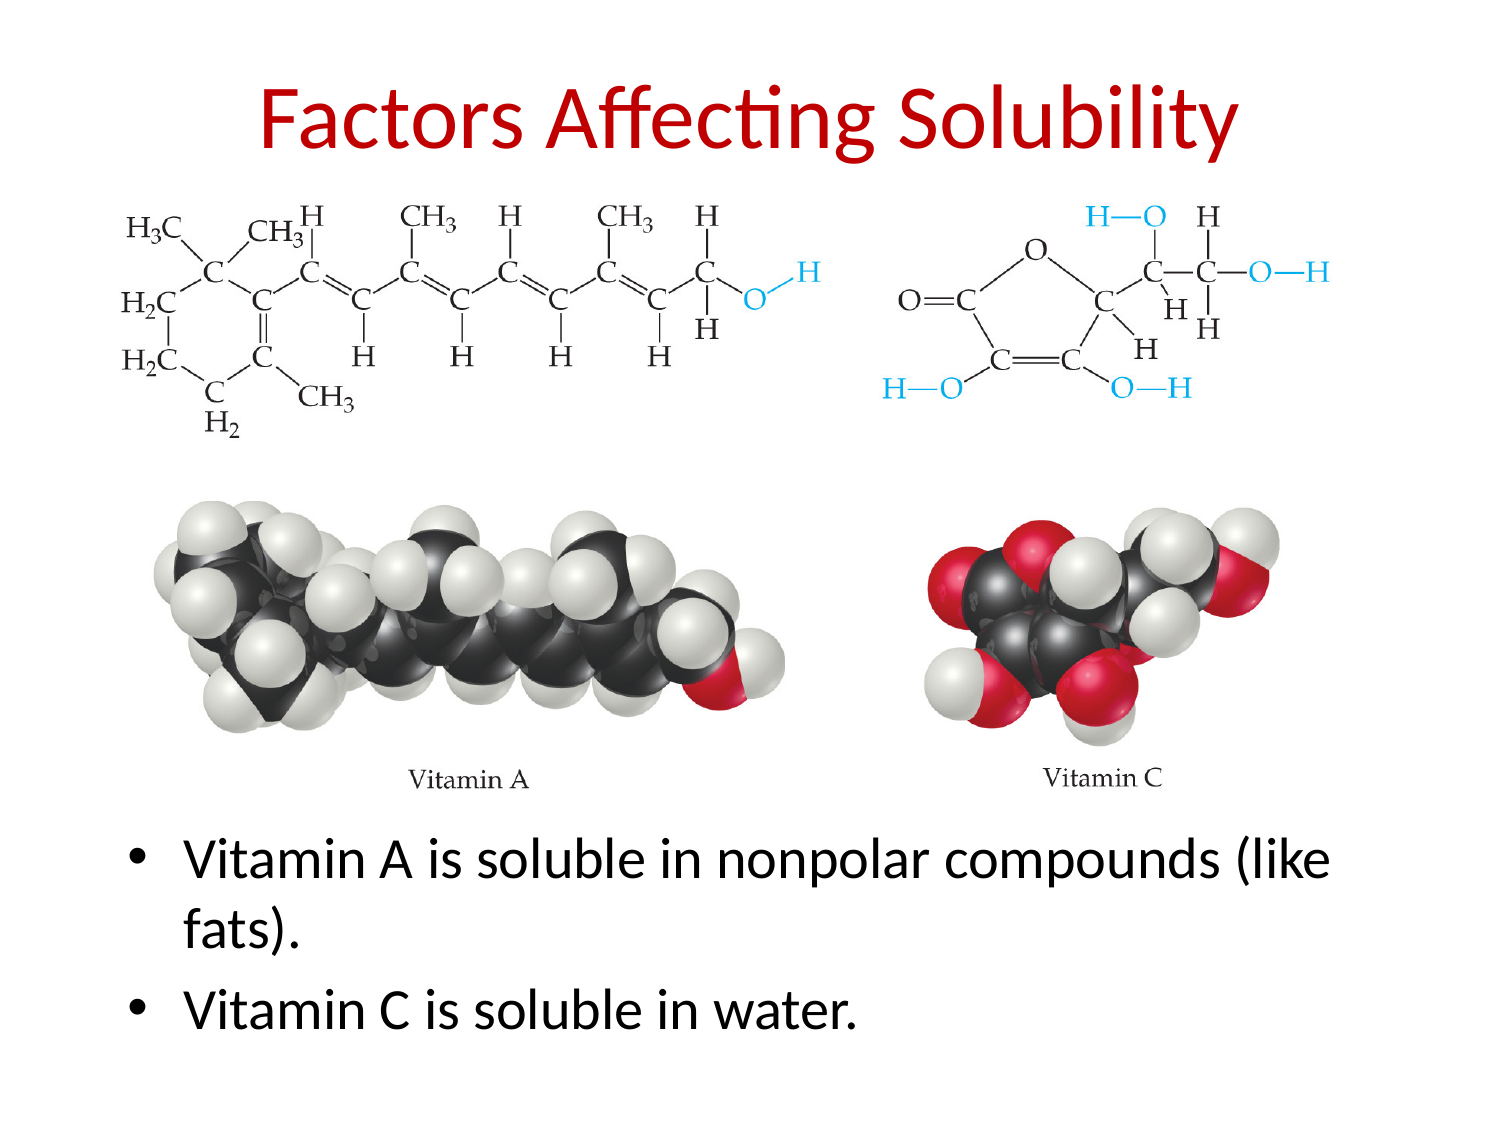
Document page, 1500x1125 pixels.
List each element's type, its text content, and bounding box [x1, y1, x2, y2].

picture [112, 195, 1338, 888]
text_box Vitamin A is soluble in nonpolar compounds (like fats). Vitamin C is soluble in water. [112, 812, 1388, 1088]
text_box Factors Affecting Solubility [112, 50, 1388, 238]
